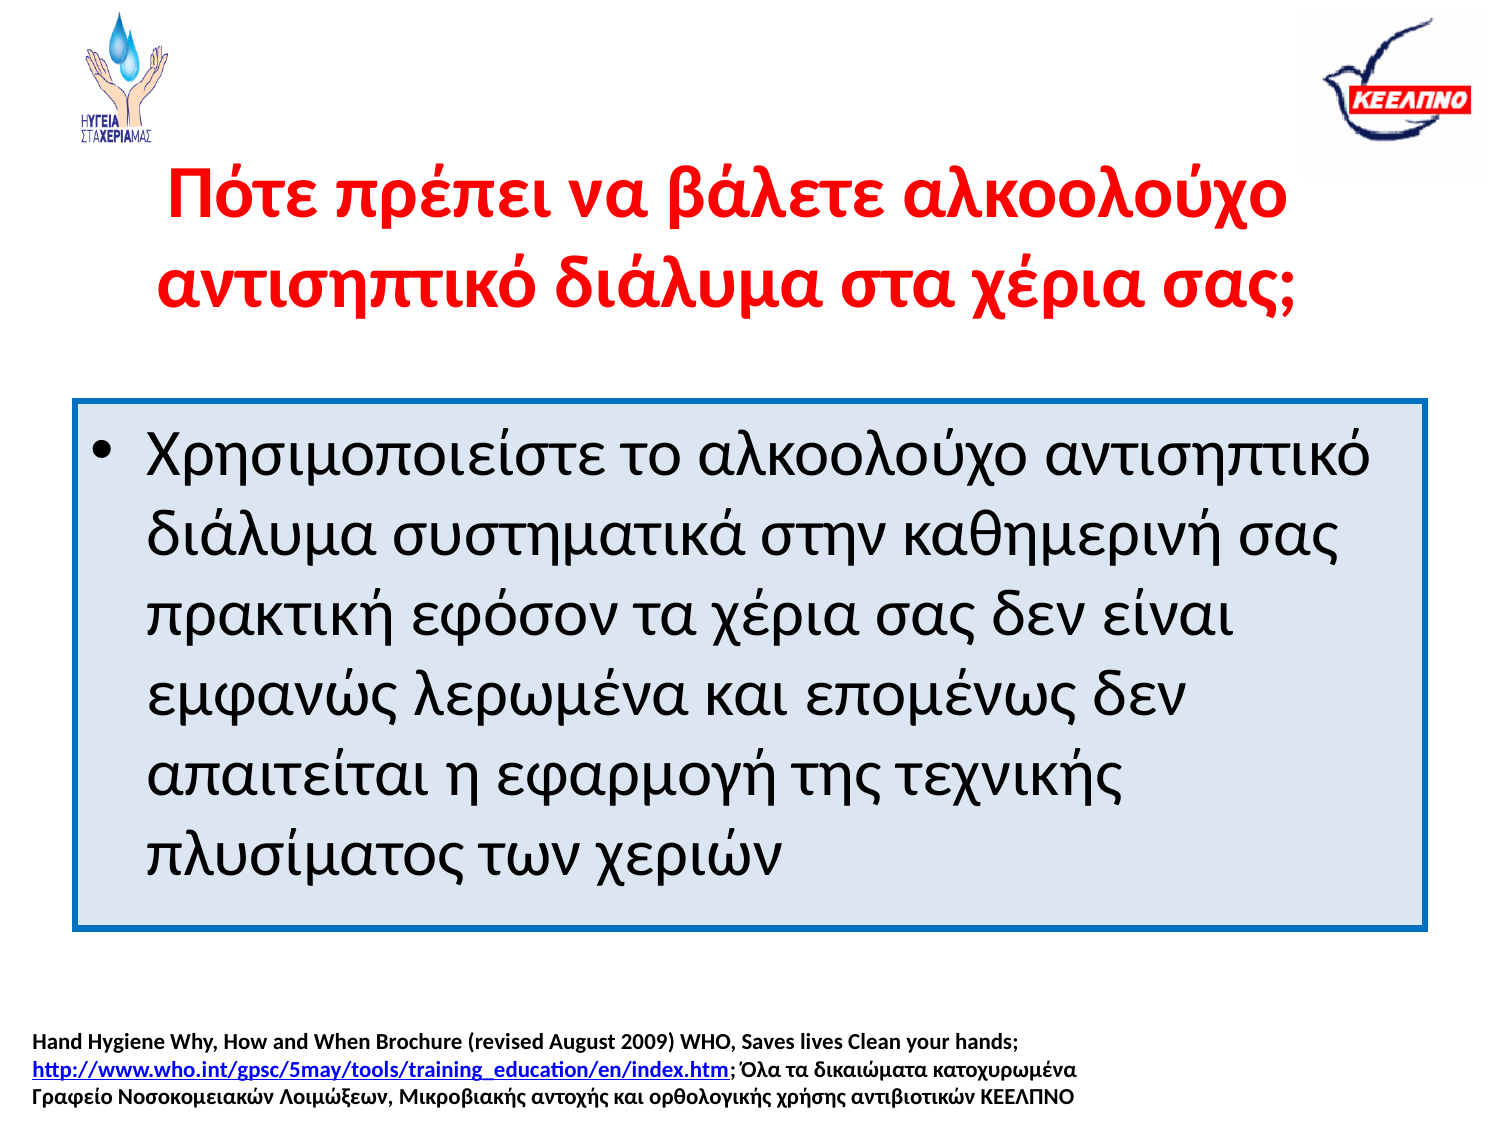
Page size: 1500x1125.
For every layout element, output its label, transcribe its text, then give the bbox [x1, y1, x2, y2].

list Χρησιμοποιείστε το αλκοολούχο αντισηπτικό διάλυμα συστηματικά στην καθημερινή σας πρακτική εφόσον τα χέρια σας δεν είναι εμφανώς λερωμένα και επομένως δεν απαιτείται η εφαρμογή της τεχνικής πλυσίματος των χεριών [74, 401, 1426, 929]
text_box Hand Hygiene Why, How and When Brochure (revised August 2009) WHO, Saves lives Clean your hands; http://www.who.int/gpsc/5may/tools/training_education/en/index.htm; Όλα τα δικαιώματα κατοχυρωμένα Γραφείο Νοσοκομειακών Λοιμώξεων, Μικροβιακής αντοχής και ορθολογικής χρήσης αντιβιοτικών ΚΕΕΛΠΝΟ [17, 1019, 1447, 1117]
title Πότε πρέπει να βάλετε αλκοολούχο αντισηπτικό διάλυμα στα χέρια σας; [52, 138, 1404, 327]
picture [1299, 11, 1495, 185]
picture [5, 10, 240, 162]
